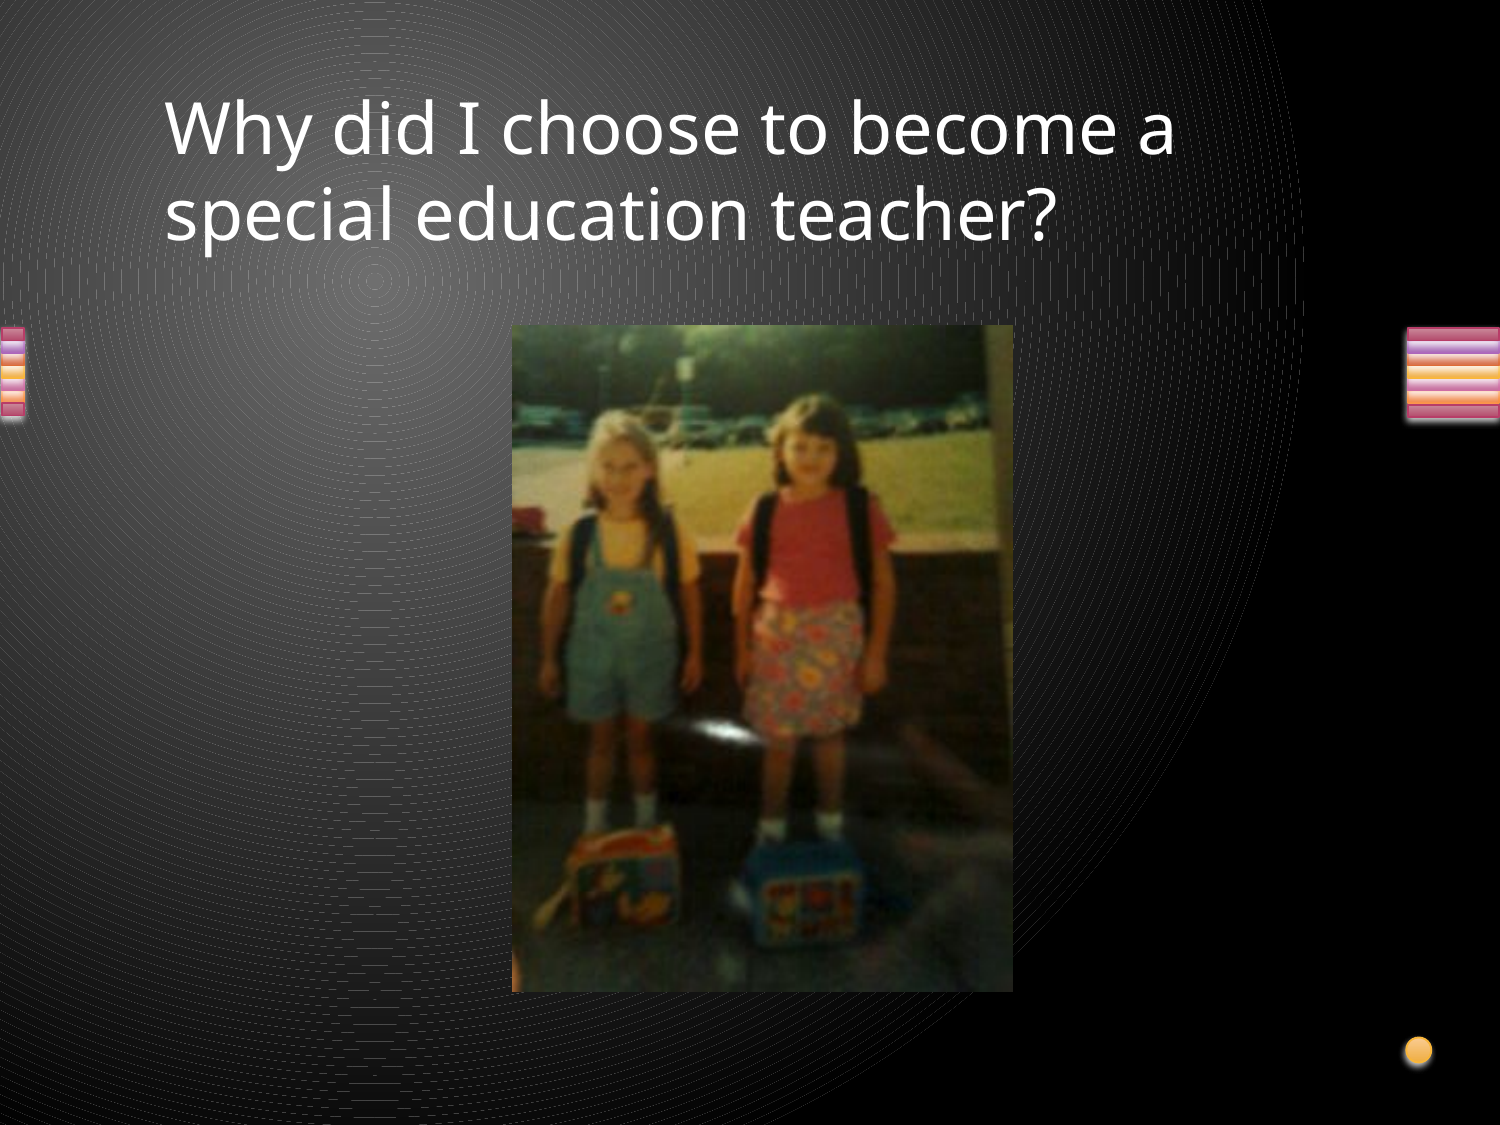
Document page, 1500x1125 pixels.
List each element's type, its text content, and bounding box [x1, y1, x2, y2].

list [512, 324, 1013, 993]
title Why did I choose to become a special education teacher? [150, 75, 1413, 263]
